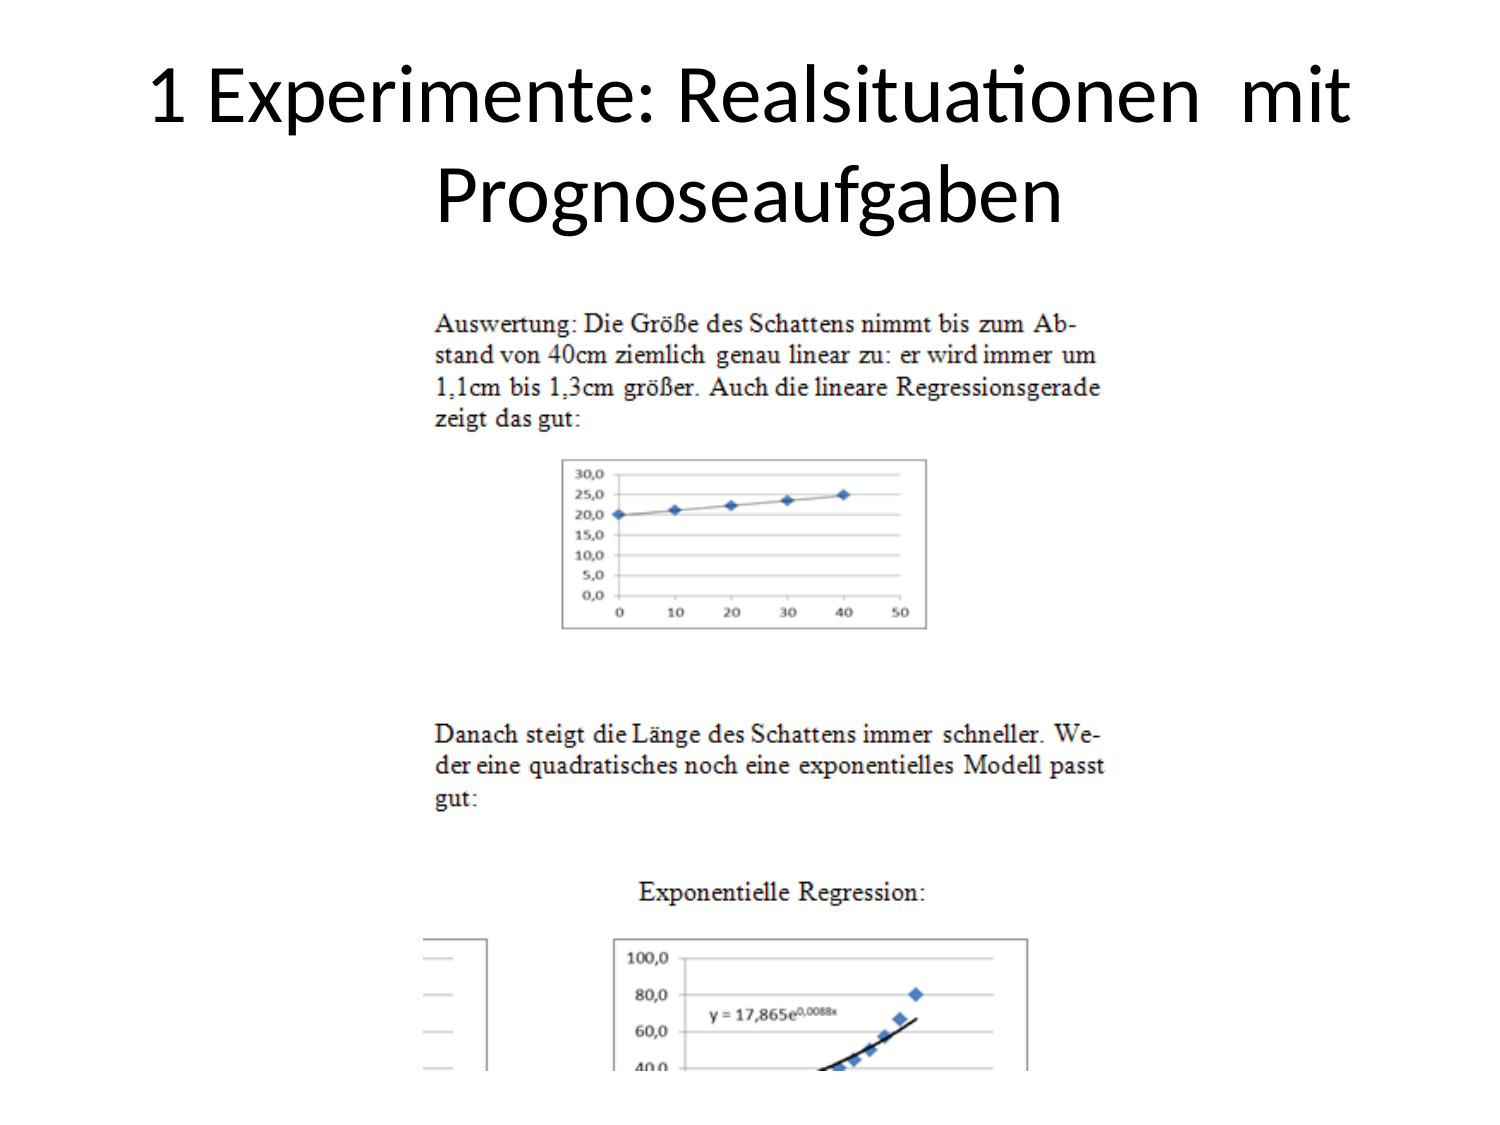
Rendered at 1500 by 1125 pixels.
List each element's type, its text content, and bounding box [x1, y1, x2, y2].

text_box 1 Experimente: Realsituationen mit Prognoseaufgaben [74, 45, 1425, 233]
picture [423, 305, 1141, 1071]
